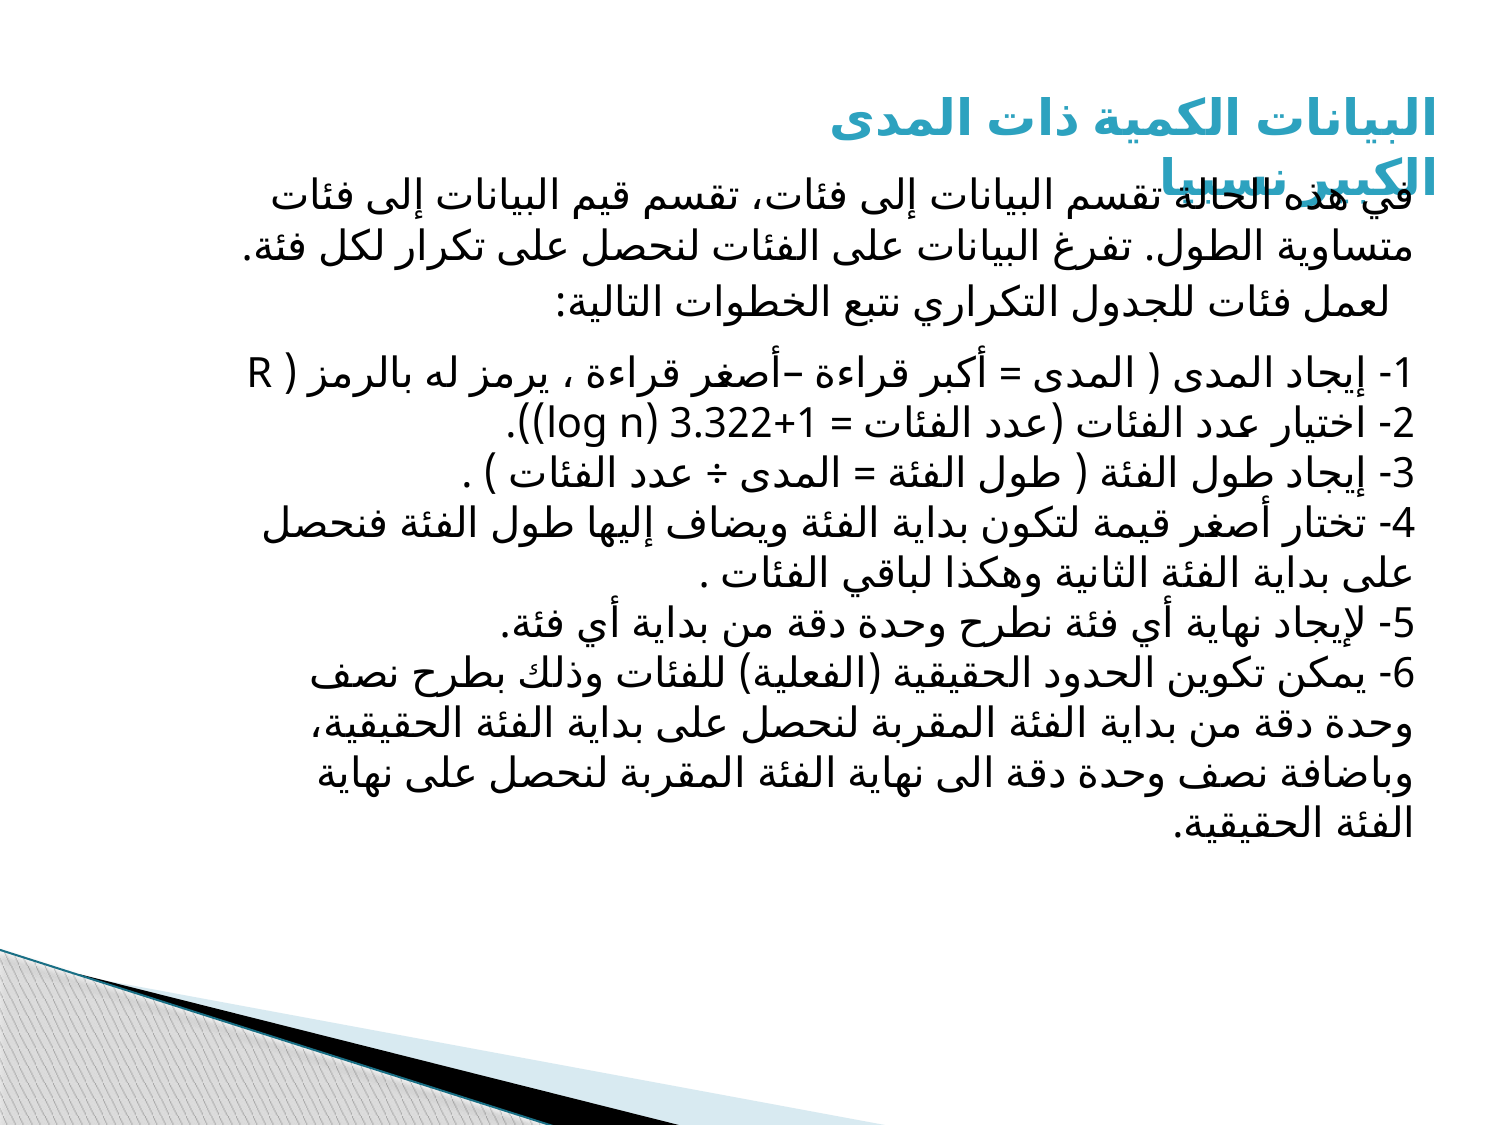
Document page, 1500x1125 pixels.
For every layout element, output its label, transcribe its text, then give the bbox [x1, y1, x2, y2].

text_box البيانات الكمية ذات المدى الكبير نسبيا [749, 78, 1454, 213]
text_box 1- إيجاد المدى ( المدى = أكبر قراءة –أصغر قراءة ، يرمز له بالرمز ( R 2- اختيار عدد الفئات (عدد الفئات = 1+3.322 (log n)). 3- إيجاد طول الفئة ( طول الفئة = المدى ÷ عدد الفئات ) . 4- تختار أصغر قيمة لتكون بداية الفئة ويضاف إليها طول الفئة فنحصل على بداية الفئة الثانية وهكذا لباقي الفئات . 5- لإيجاد نهاية أي فئة نطرح وحدة دقة من بداية أي فئة. 6- يمكن تكوين الحدود الحقيقية (الفعلية) للفئات وذلك بطرح نصف وحدة دقة من بداية الفئة المقربة لنحصل على بداية الفئة الحقيقية، وباضافة نصف وحدة دقة الى نهاية الفئة المقربة لنحصل على نهاية الفئة الحقيقية. [218, 338, 1430, 853]
text_box لعمل فئات للجدول التكراري نتبع الخطوات التالية: [525, 267, 1407, 332]
text_box في هذه الحالة تقسم البيانات إلى فئات، تقسم قيم البيانات إلى فئات متساوية الطول. تفرغ البيانات على الفئات لنحصل على تكرار لكل فئة. [206, 160, 1430, 276]
